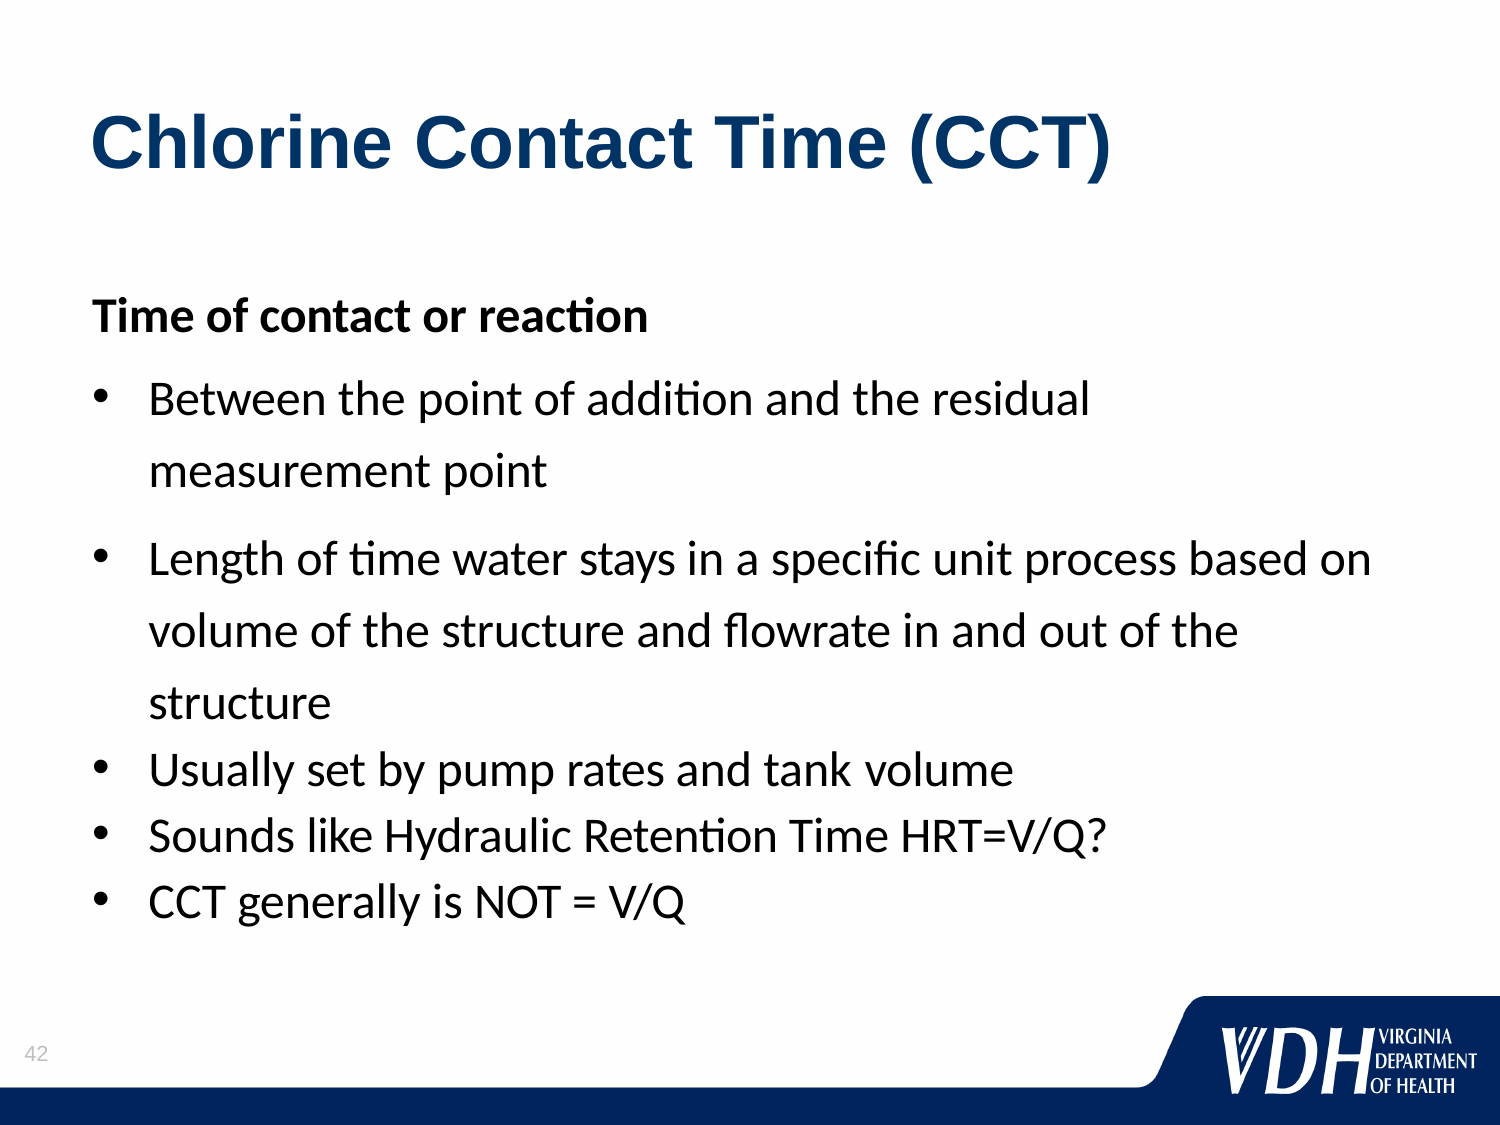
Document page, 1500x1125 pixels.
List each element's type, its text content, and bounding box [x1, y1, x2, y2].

slide_number 42 [9, 1025, 104, 1080]
title Chlorine Contact Time (CCT) [75, 45, 1425, 233]
list Time of contact or reaction Between the point of addition and the residual measurement point Length of time water stays in a specific unit process based on volume of the structure and flowrate in and out of the structure Usually set by pump rates and tank volume Sounds like Hydraulic Retention Time HRT=V/Q? CCT generally is NOT = V/Q [75, 262, 1425, 1050]
picture [0, 0, 1500, 1125]
